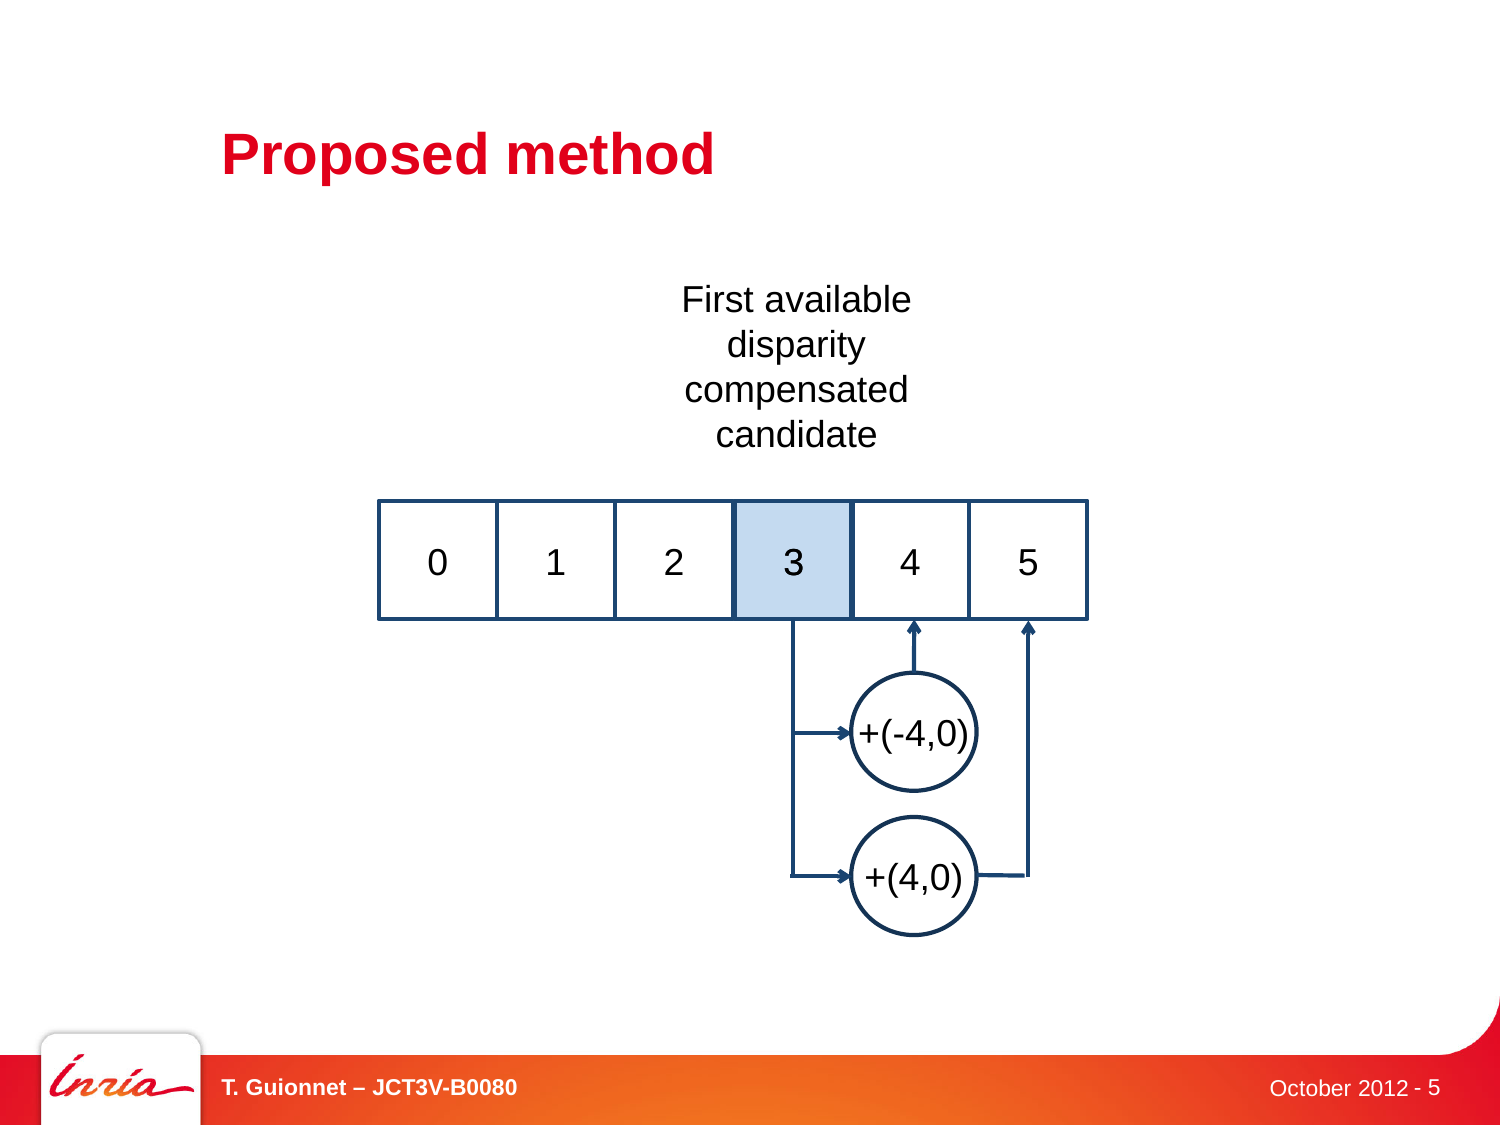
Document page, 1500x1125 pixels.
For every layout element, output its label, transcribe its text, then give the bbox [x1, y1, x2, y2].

title Proposed method [221, 57, 1459, 246]
text_box 2 [614, 500, 733, 619]
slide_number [1078, 1064, 1410, 1110]
text_box First available disparity compensated candidate [665, 267, 928, 462]
text_box 0 [378, 500, 497, 619]
text_box 3 [734, 500, 851, 619]
text_box 4 [851, 500, 969, 619]
picture [0, 947, 1500, 1125]
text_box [802, 816, 1025, 936]
text_box 1 [497, 500, 614, 619]
text_box 5 [969, 500, 1088, 619]
slide_number - 5 [1413, 1064, 1500, 1110]
footer T. Guionnet – JCT3V-B0080 [221, 1064, 1078, 1110]
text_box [802, 672, 1024, 792]
